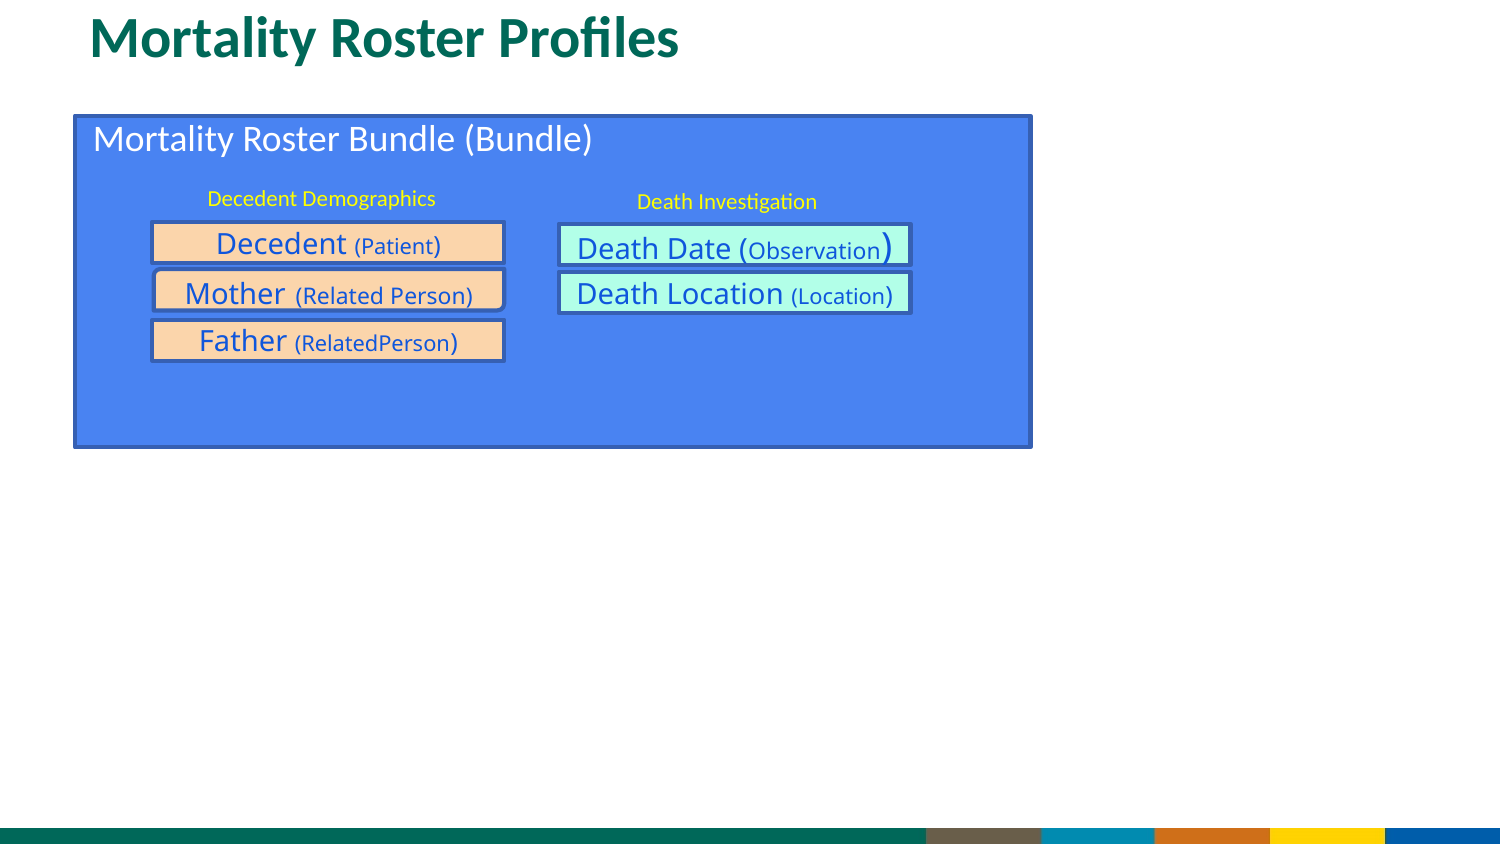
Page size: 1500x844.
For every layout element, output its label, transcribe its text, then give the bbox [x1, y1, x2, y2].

text_box Father (RelatedPerson) [150, 318, 506, 363]
text_box Decedent Demographics [192, 176, 452, 219]
text_box Decedent (Patient) [150, 220, 506, 265]
picture [1154, 828, 1500, 844]
text_box Death Location (Location) [557, 270, 913, 315]
text_box Mother (Related Person) [151, 266, 507, 313]
title Mortality Roster Profiles [75, 0, 1425, 77]
picture [0, 828, 1042, 844]
text_box Mortality Roster Bundle (Bundle) [78, 106, 609, 167]
text_box Death Date (Observation) [557, 222, 913, 267]
text_box Death Investigation [622, 178, 833, 222]
text_box [73, 114, 1033, 449]
